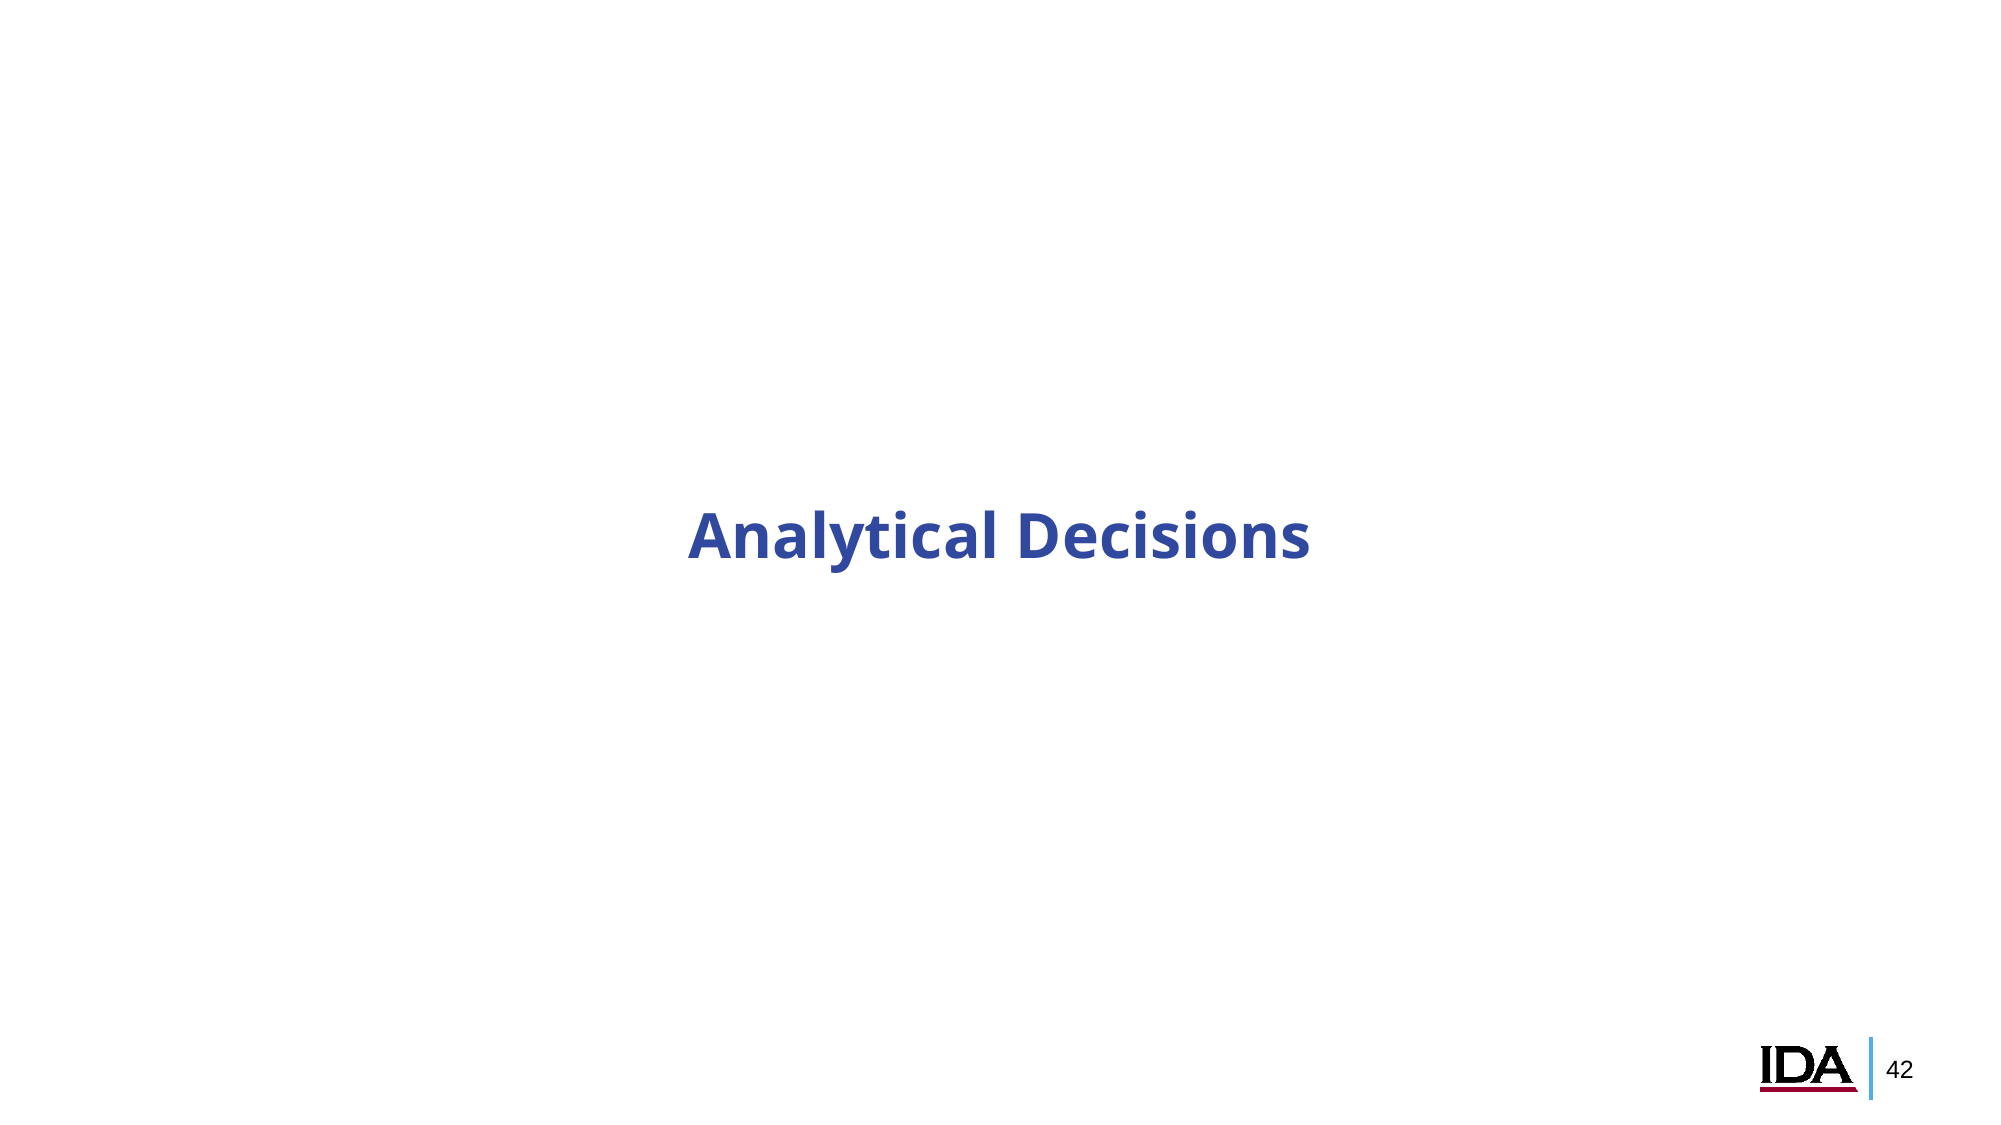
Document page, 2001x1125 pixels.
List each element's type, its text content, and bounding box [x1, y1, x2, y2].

list Analytical Decisions [50, 497, 1950, 581]
picture [1760, 1046, 1858, 1092]
